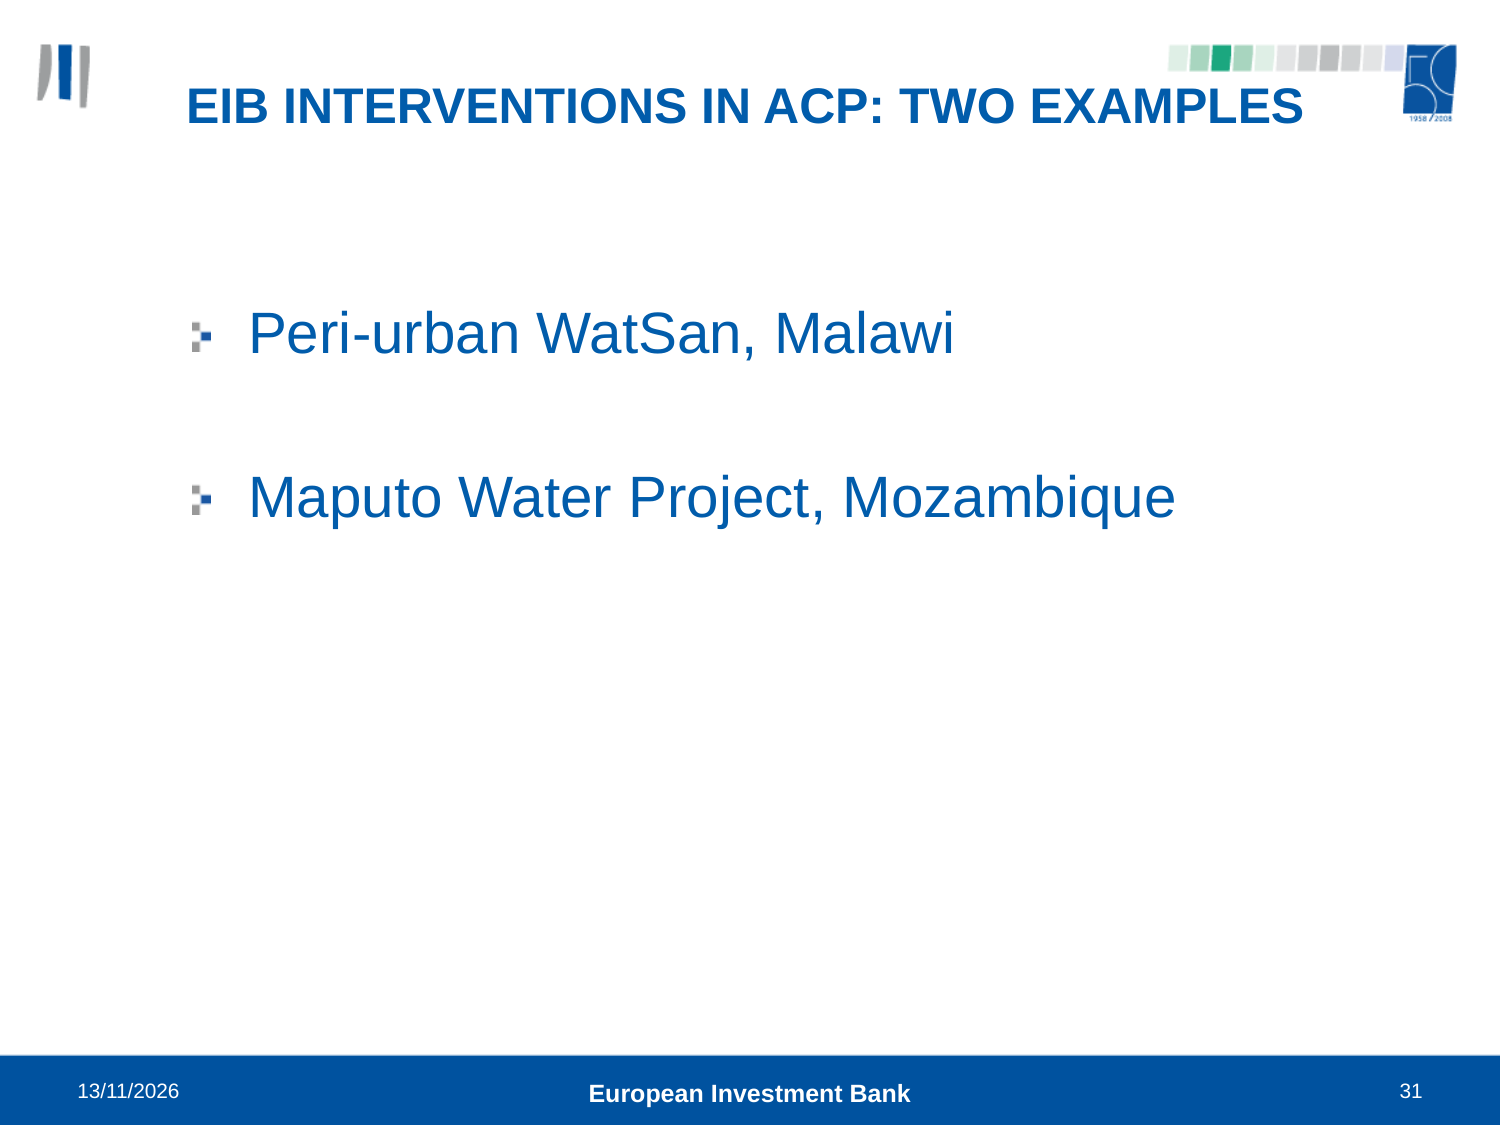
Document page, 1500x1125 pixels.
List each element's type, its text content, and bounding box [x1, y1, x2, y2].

slide_number 31 [1274, 1070, 1438, 1125]
list Peri-urban WatSan, Malawi Maputo Water Project, Mozambique [176, 206, 1382, 987]
picture [0, 0, 1500, 1125]
footer European Investment Bank [229, 1070, 1271, 1125]
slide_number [62, 1070, 226, 1125]
title EIB INTERVENTIONS IN ACP: TWO EXAMPLES [170, 66, 1353, 185]
